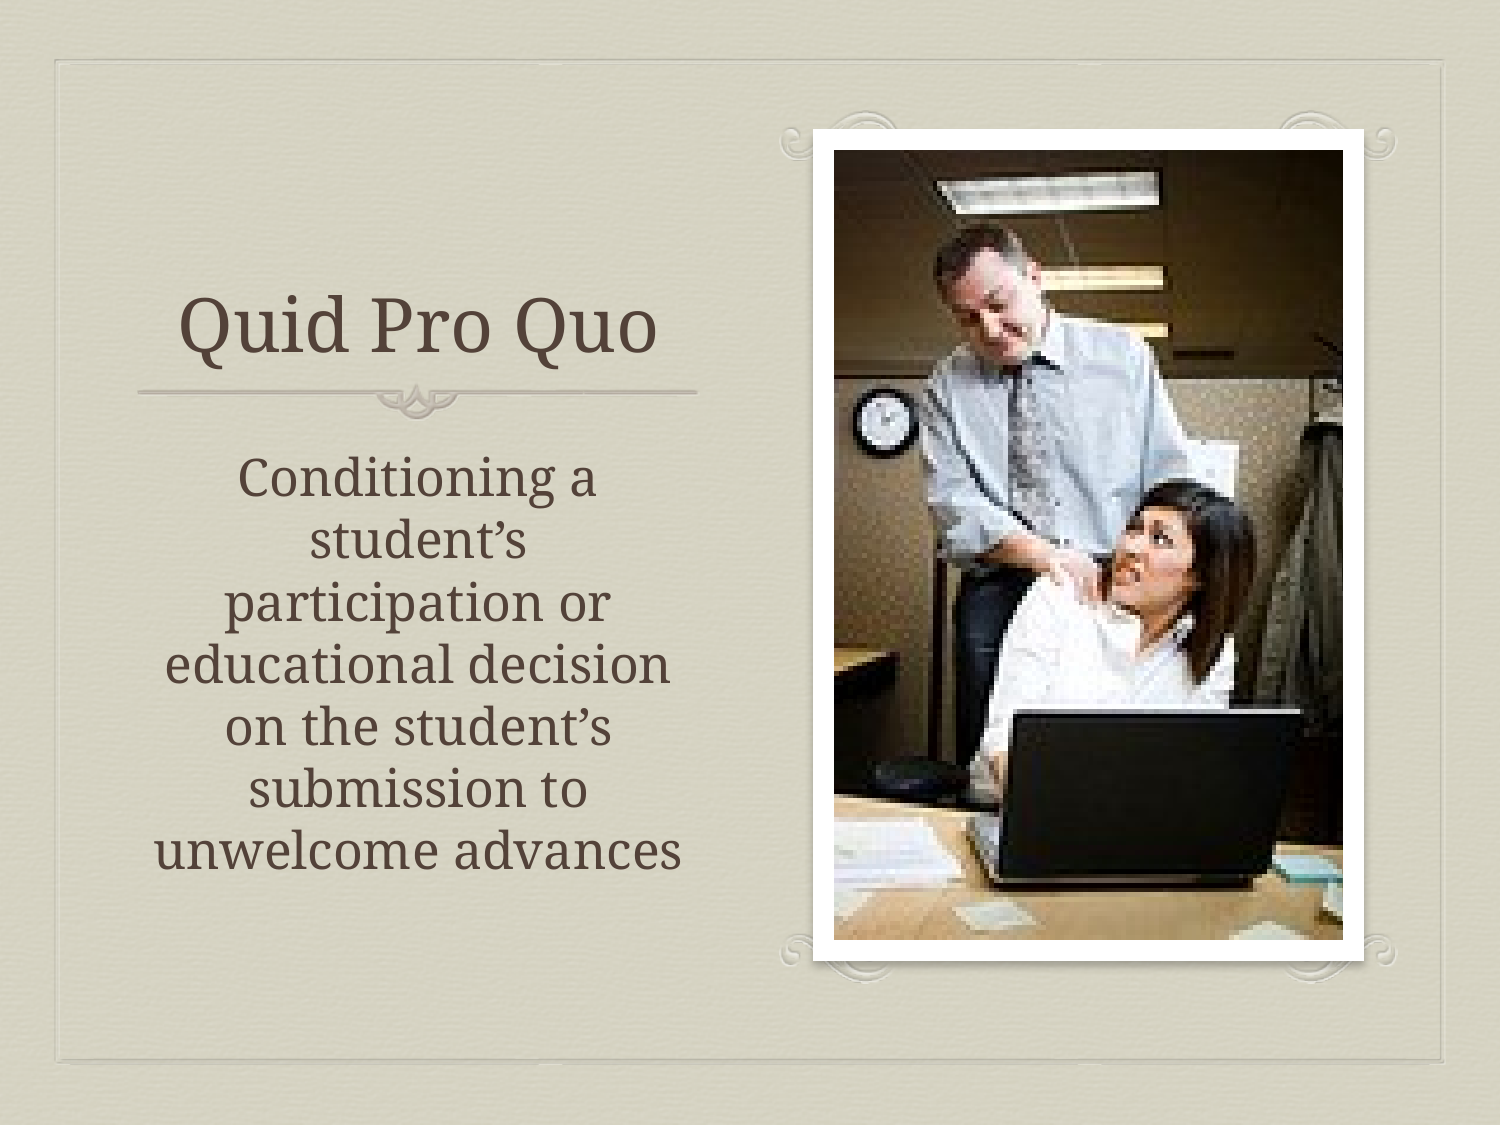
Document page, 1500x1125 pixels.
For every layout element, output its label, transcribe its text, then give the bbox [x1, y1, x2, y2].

list Conditioning a student’s participation or educational decision on the student’s submission to unwelcome advances [137, 437, 700, 913]
picture [0, 0, 1500, 1125]
title Quid Pro Quo [137, 149, 700, 375]
